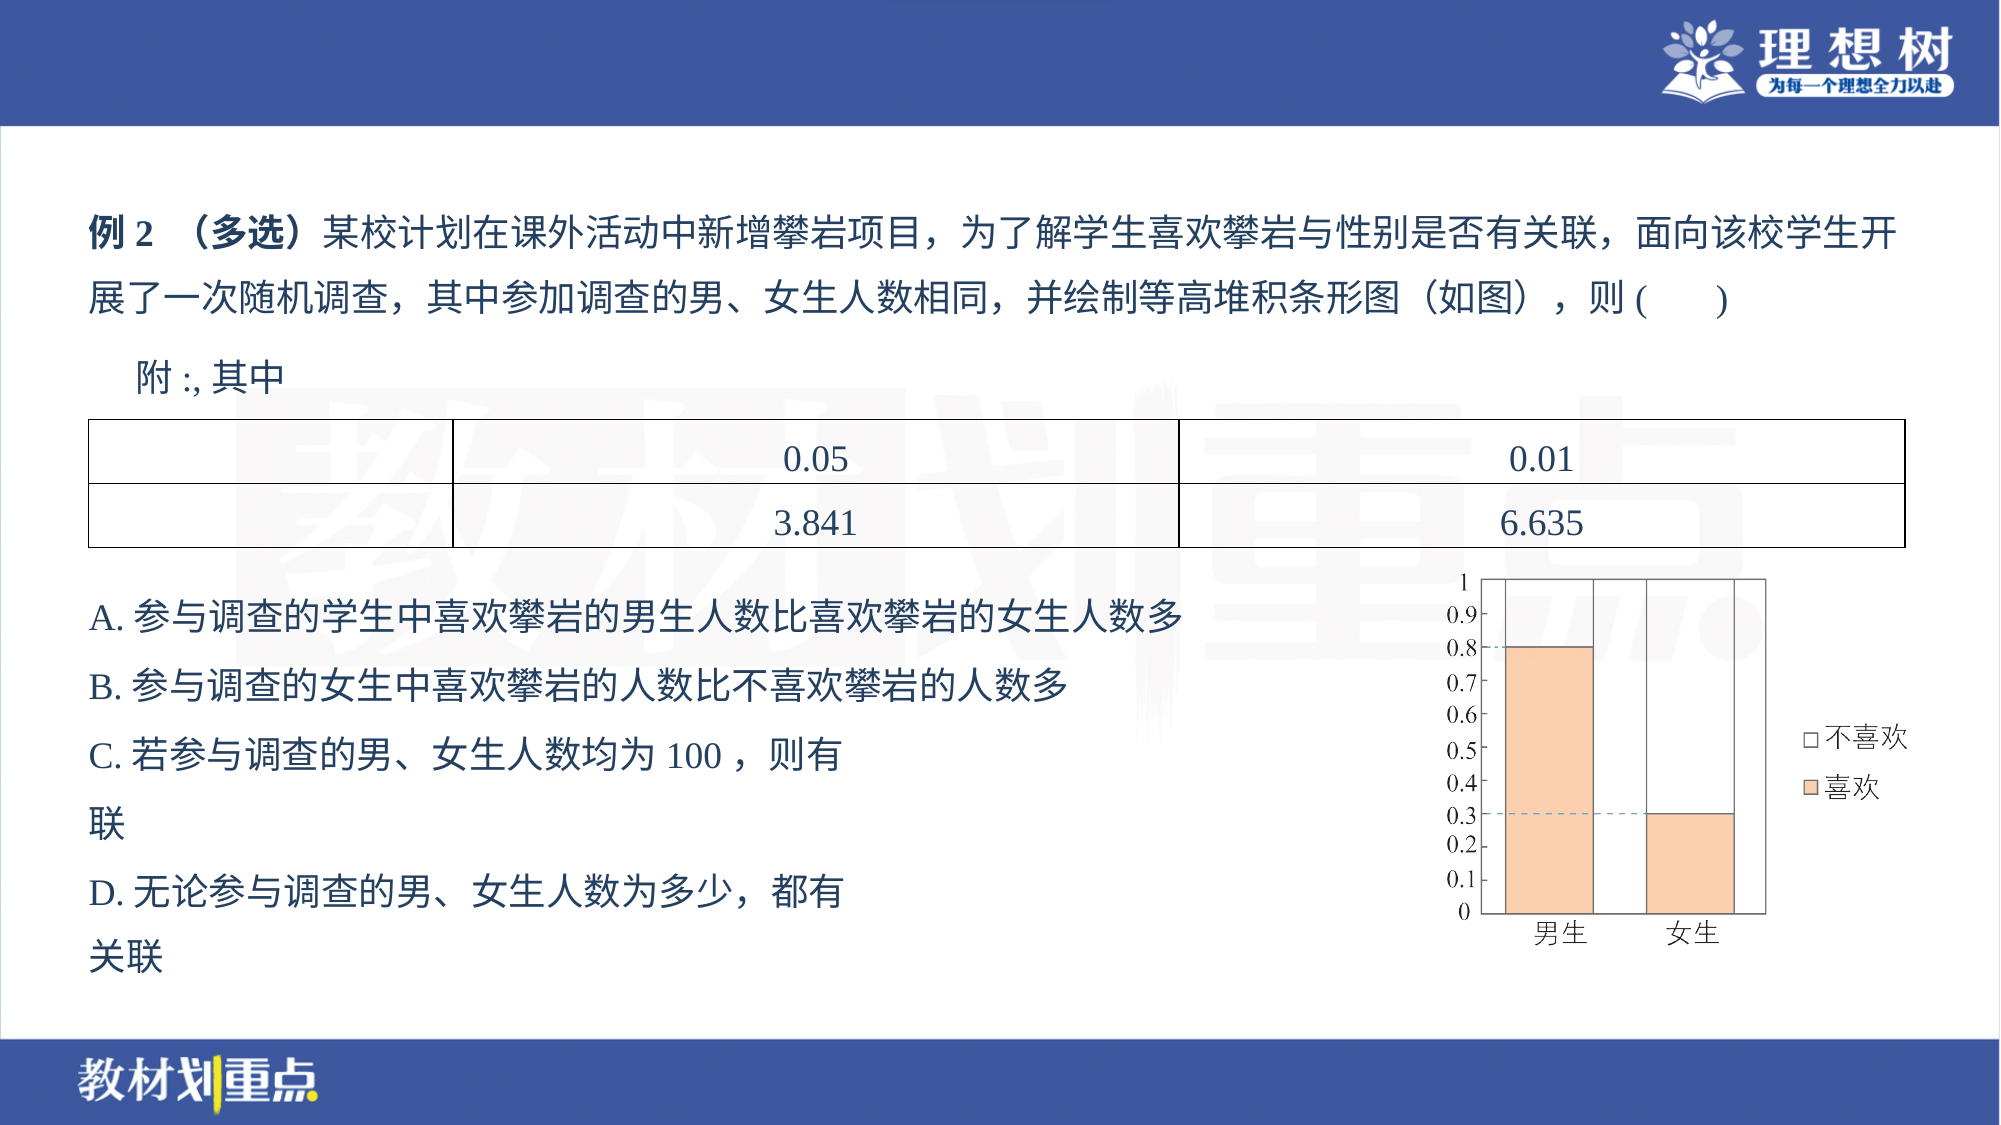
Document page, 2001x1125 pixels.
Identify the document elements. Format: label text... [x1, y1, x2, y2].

picture [0, 0, 2000, 1125]
text_box 例2 （多选）某校计划在课外活动中新增攀岩项目，为了解学生喜欢攀岩与性别是否有关联，面向该校学生开 展了一次随机调查，其中参加调查的男、女生人数相同，并绘制等高堆积条形图（如图），则( ) [88, 185, 1911, 313]
